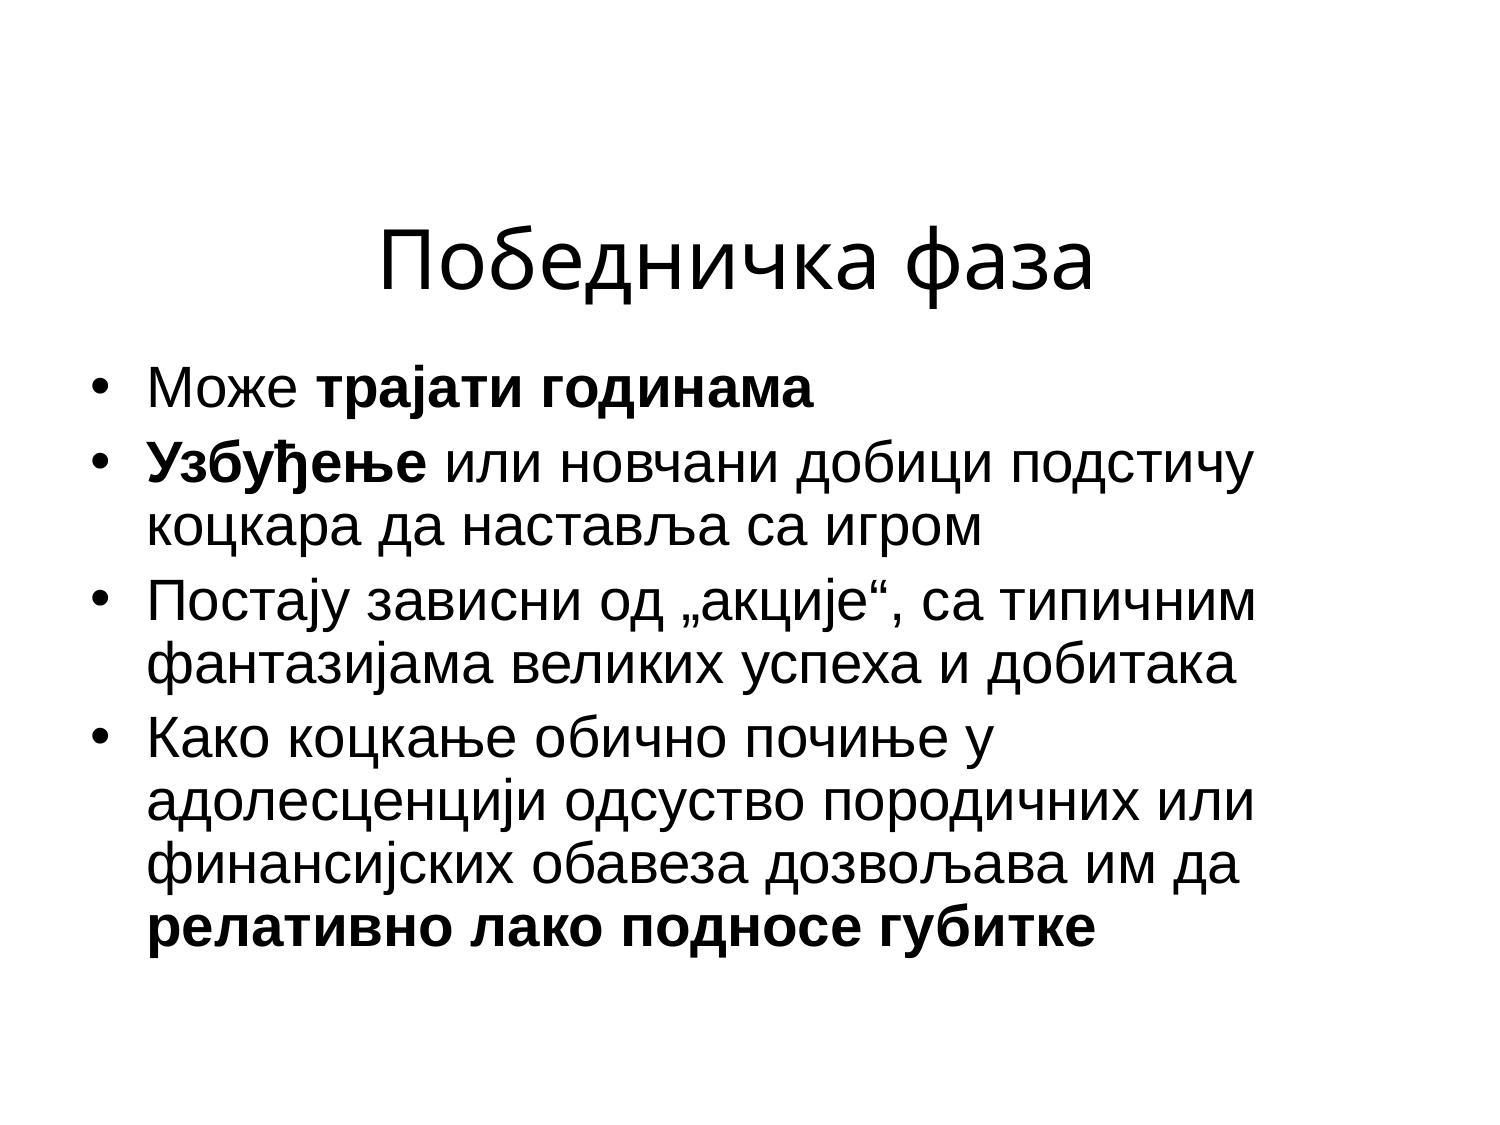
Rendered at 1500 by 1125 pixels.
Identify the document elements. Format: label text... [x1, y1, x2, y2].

list Може трајати годинама Узбуђење или новчани добици подстичу коцкара да наставља са игром Постају зависни од „акције“, са типичним фантазијама великих успеха и добитака Како коцкање обично почиње у адолесценцији одсуство породичних или финансијских обавеза дозвољава им да релативно лако подносе губитке [74, 349, 1426, 1001]
title Победничка фаза [62, 162, 1413, 351]
